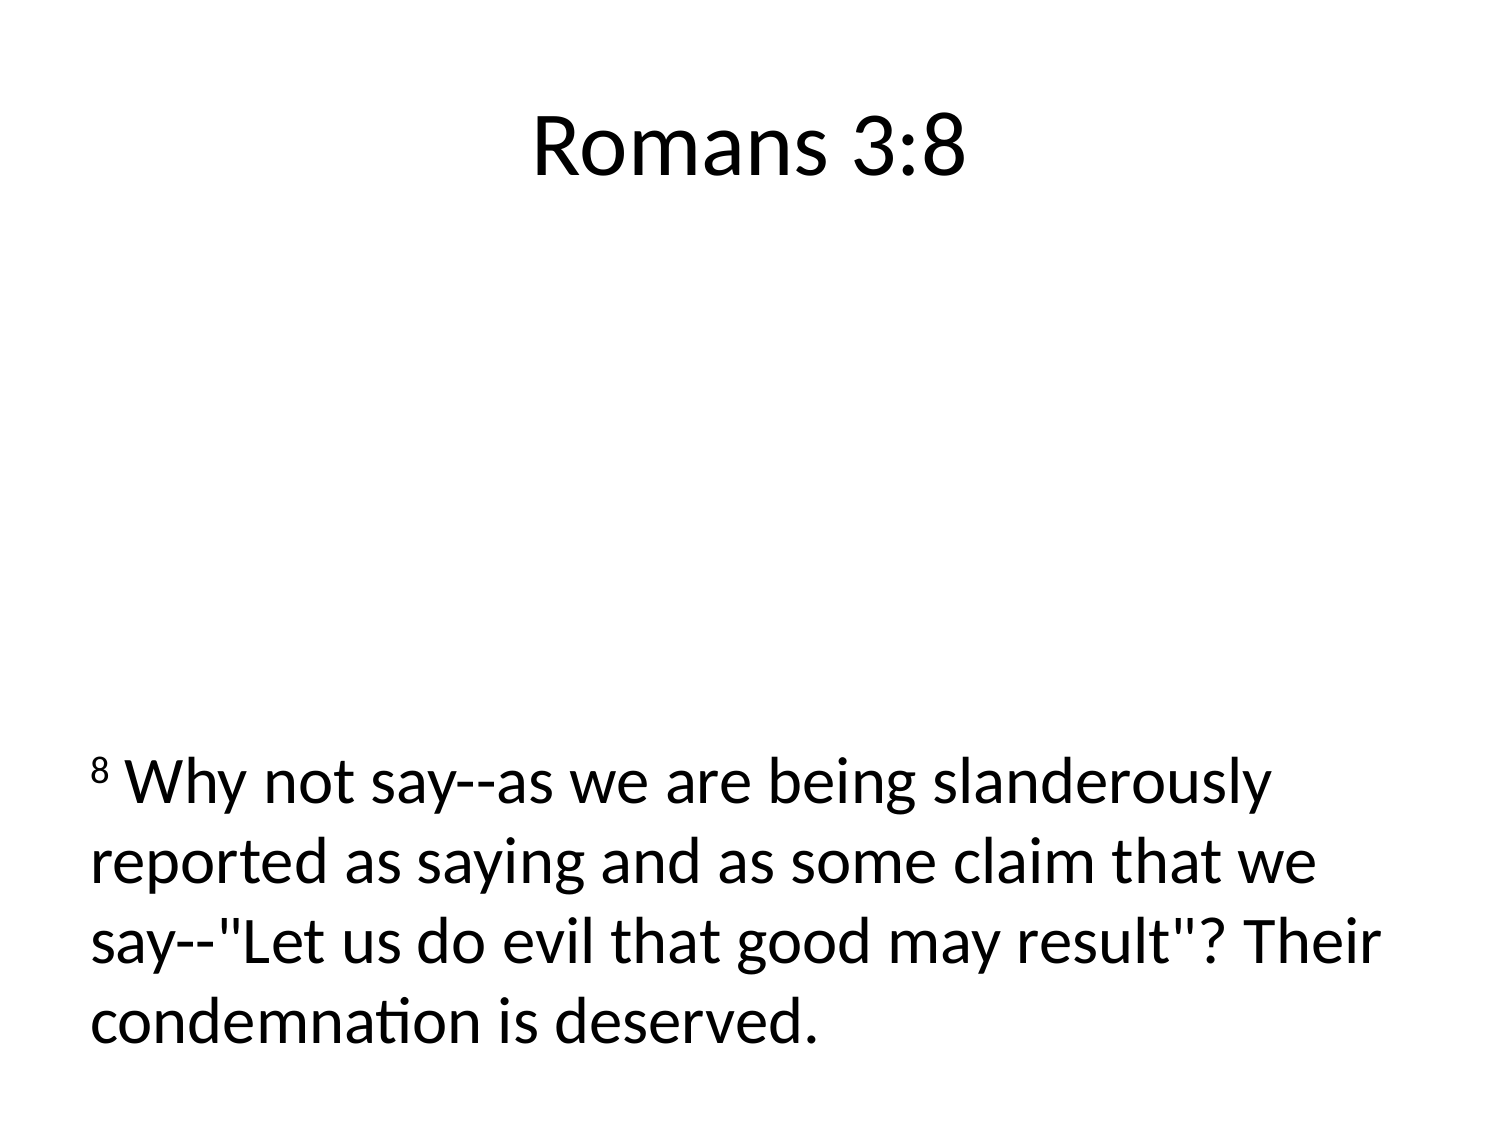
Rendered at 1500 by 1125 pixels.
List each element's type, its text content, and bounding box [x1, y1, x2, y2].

list 8 Why not say--as we are being slanderously reported as saying and as some claim that we say--"Let us do evil that good may result"? Their condemnation is deserved. [75, 262, 1425, 1005]
title Romans 3:8 [75, 45, 1425, 233]
